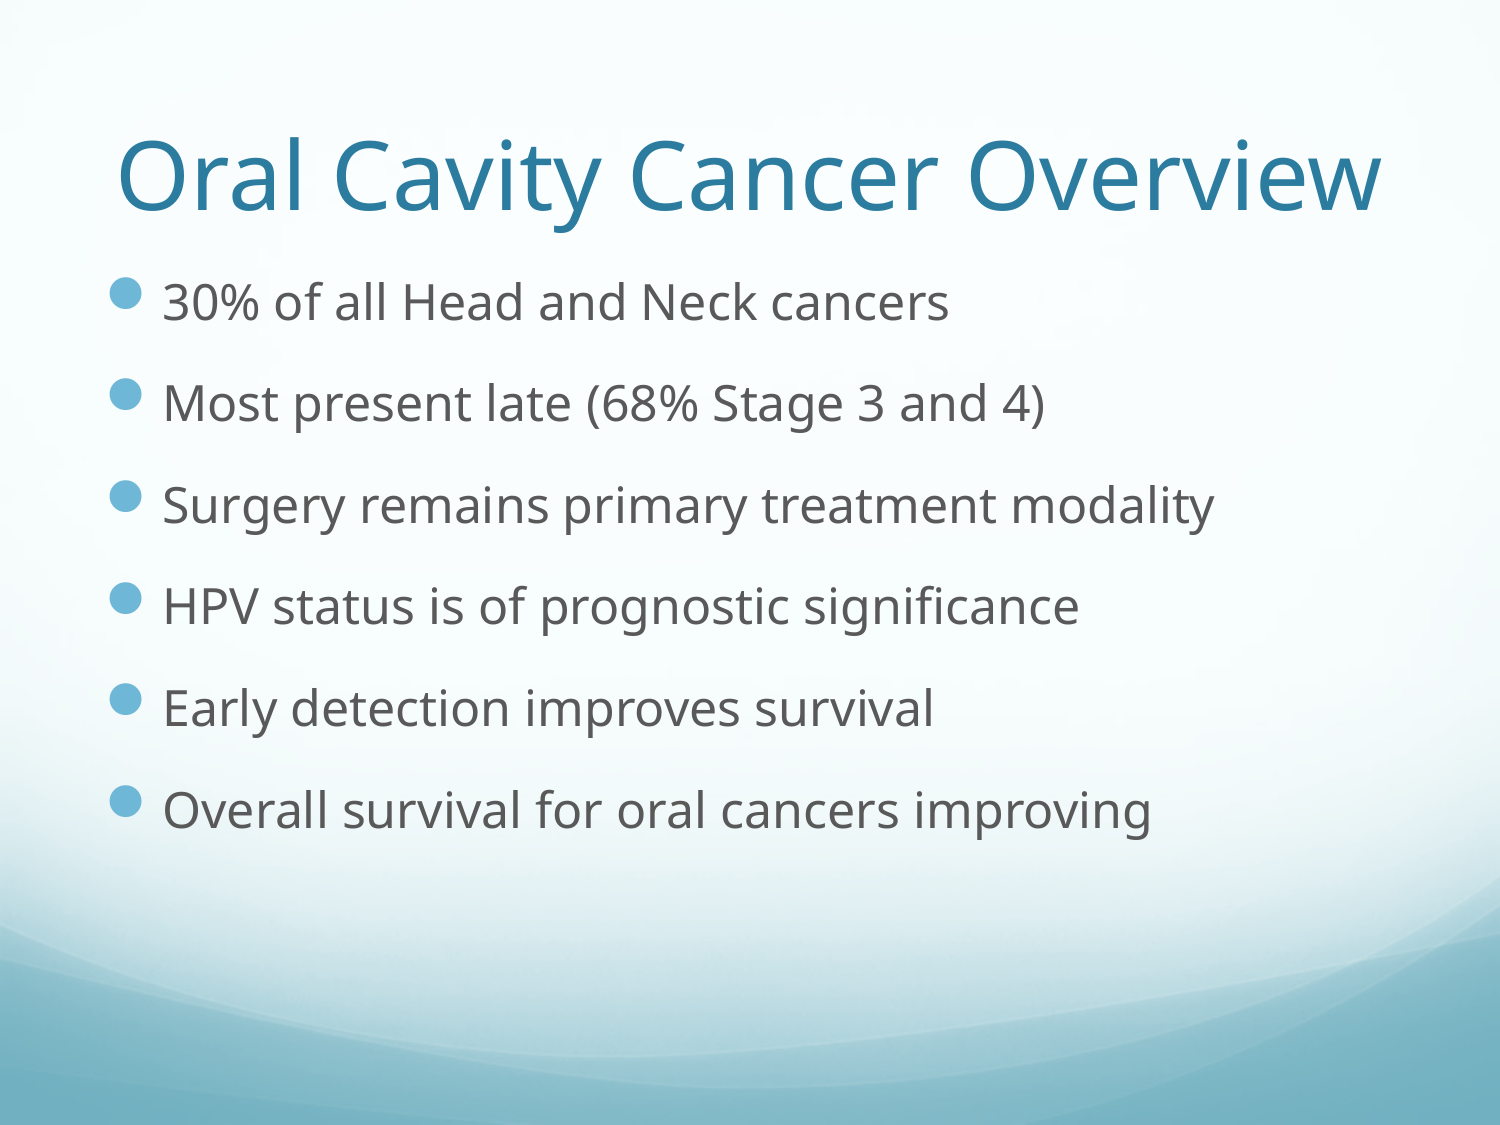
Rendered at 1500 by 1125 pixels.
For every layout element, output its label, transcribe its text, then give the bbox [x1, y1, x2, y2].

list 30% of all Head and Neck cancers Most present late (68% Stage 3 and 4) Surgery remains primary treatment modality HPV status is of prognostic significance Early detection improves survival Overall survival for oral cancers improving [90, 262, 1410, 975]
title Oral Cavity Cancer Overview [90, 17, 1410, 237]
